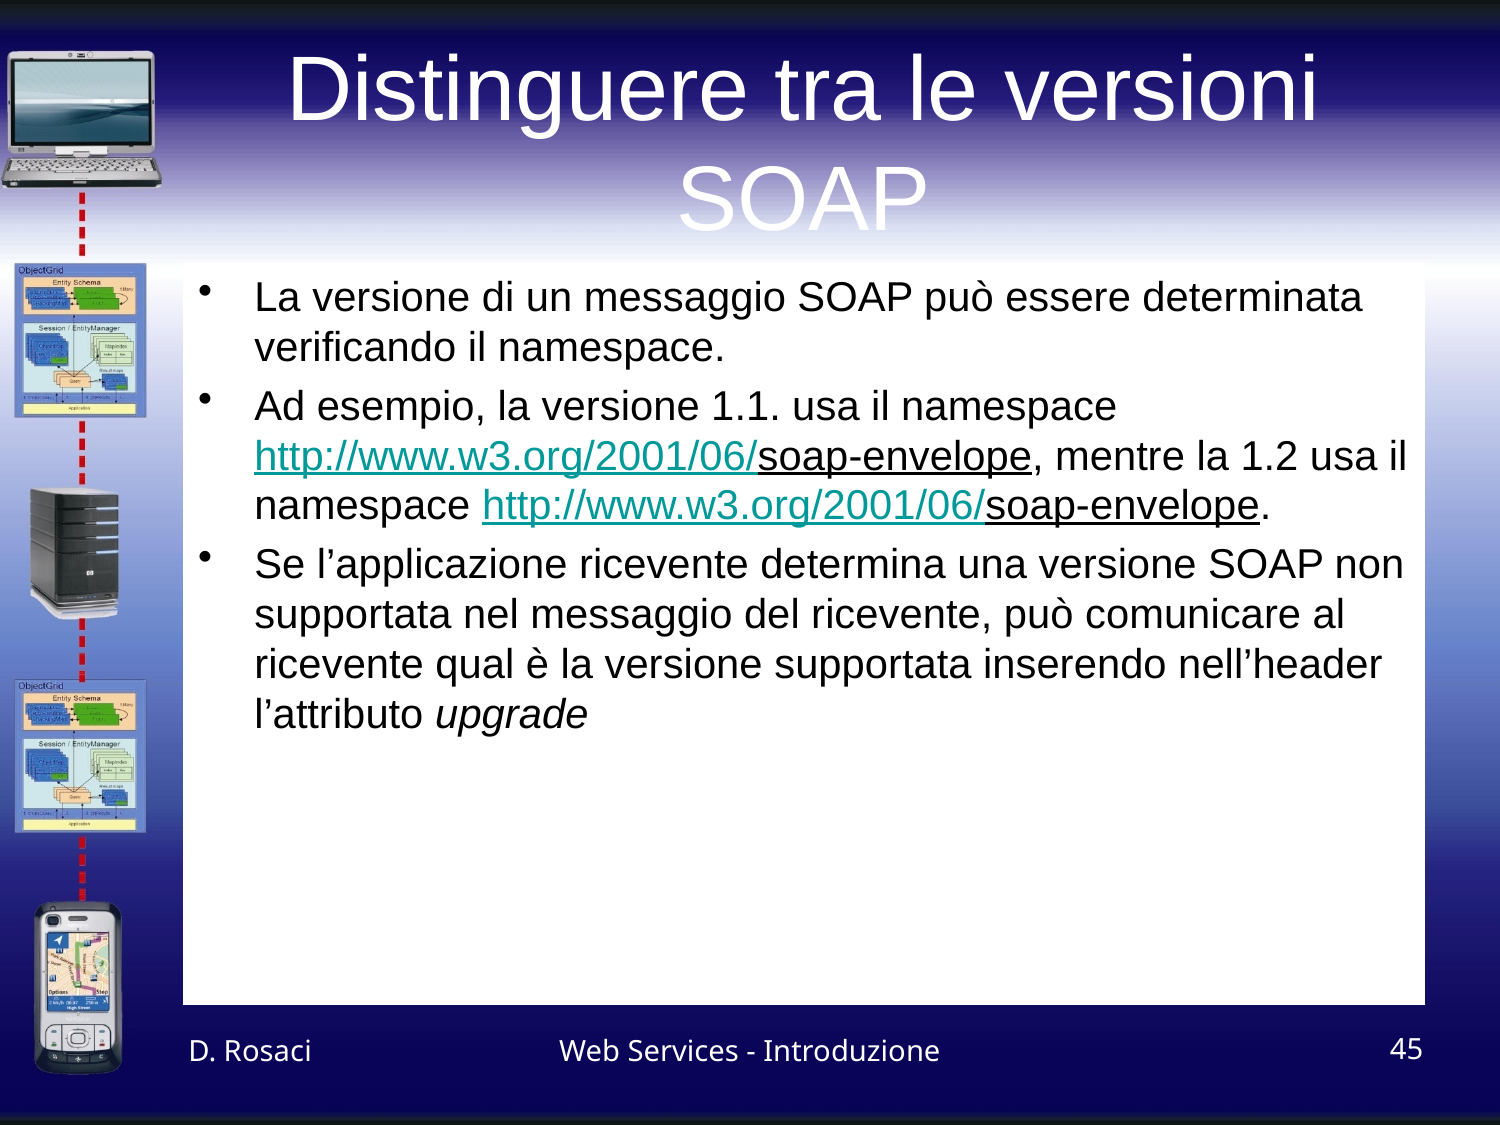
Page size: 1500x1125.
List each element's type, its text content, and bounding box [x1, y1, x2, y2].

title Distinguere tra le versioni SOAP [182, 44, 1426, 233]
picture [0, 0, 1500, 1125]
footer Web Services - Introduzione [512, 1024, 988, 1103]
list La versione di un messaggio SOAP può essere determinata verificando il namespace. Ad esempio, la versione 1.1. usa il namespace http://www.w3.org/2001/06/soap-envelope, mentre la 1.2 usa il namespace http://www.w3.org/2001/06/soap-envelope. Se l’applicazione ricevente determina una versione SOAP non supportata nel messaggio del ricevente, può comunicare al ricevente qual è la versione supportata inserendo nell’header l’attributo upgrade [182, 262, 1426, 1006]
slide_number D. Rosaci [74, 1024, 426, 1103]
